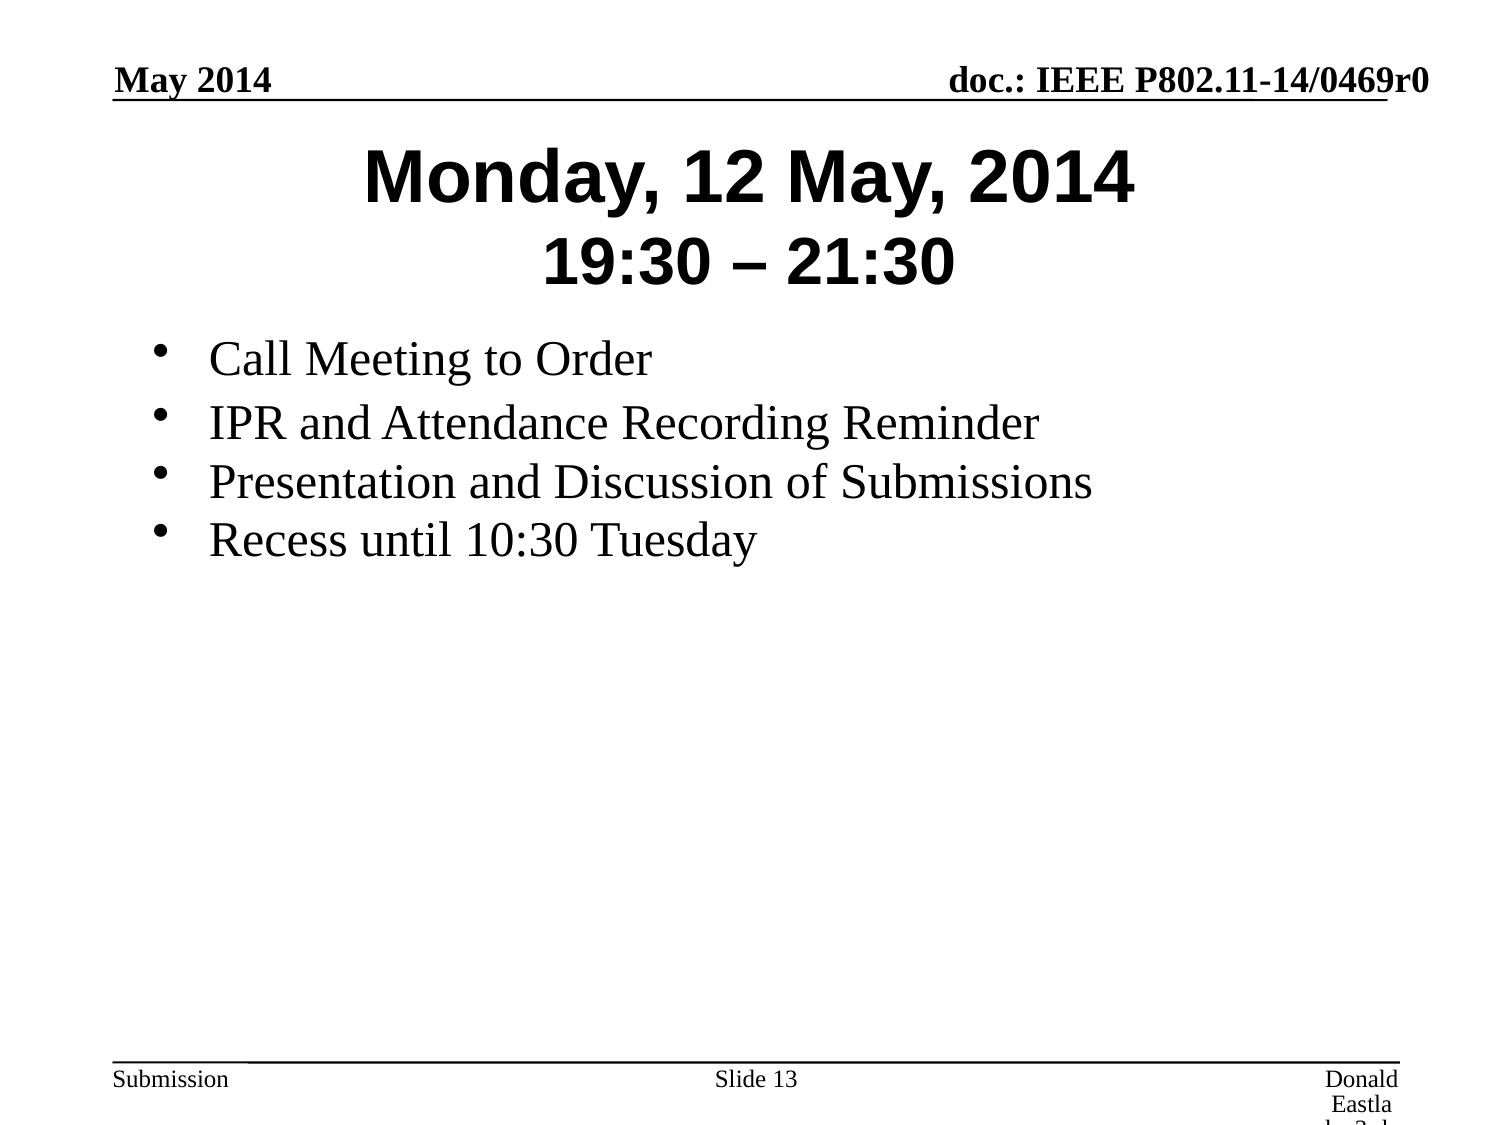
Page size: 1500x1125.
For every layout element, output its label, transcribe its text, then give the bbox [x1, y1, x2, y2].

footer Donald Eastlake 3rd, Huawei Technologies [1325, 1062, 1402, 1093]
slide_number Slide 13 [712, 1063, 800, 1093]
list Call Meeting to Order IPR and Attendance Recording Reminder Presentation and Discussion of Submissions Recess until 10:30 Tuesday [137, 324, 1388, 1063]
title Monday, 12 May, 2014 19:30 – 21:30 [112, 112, 1388, 313]
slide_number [114, 54, 290, 100]
